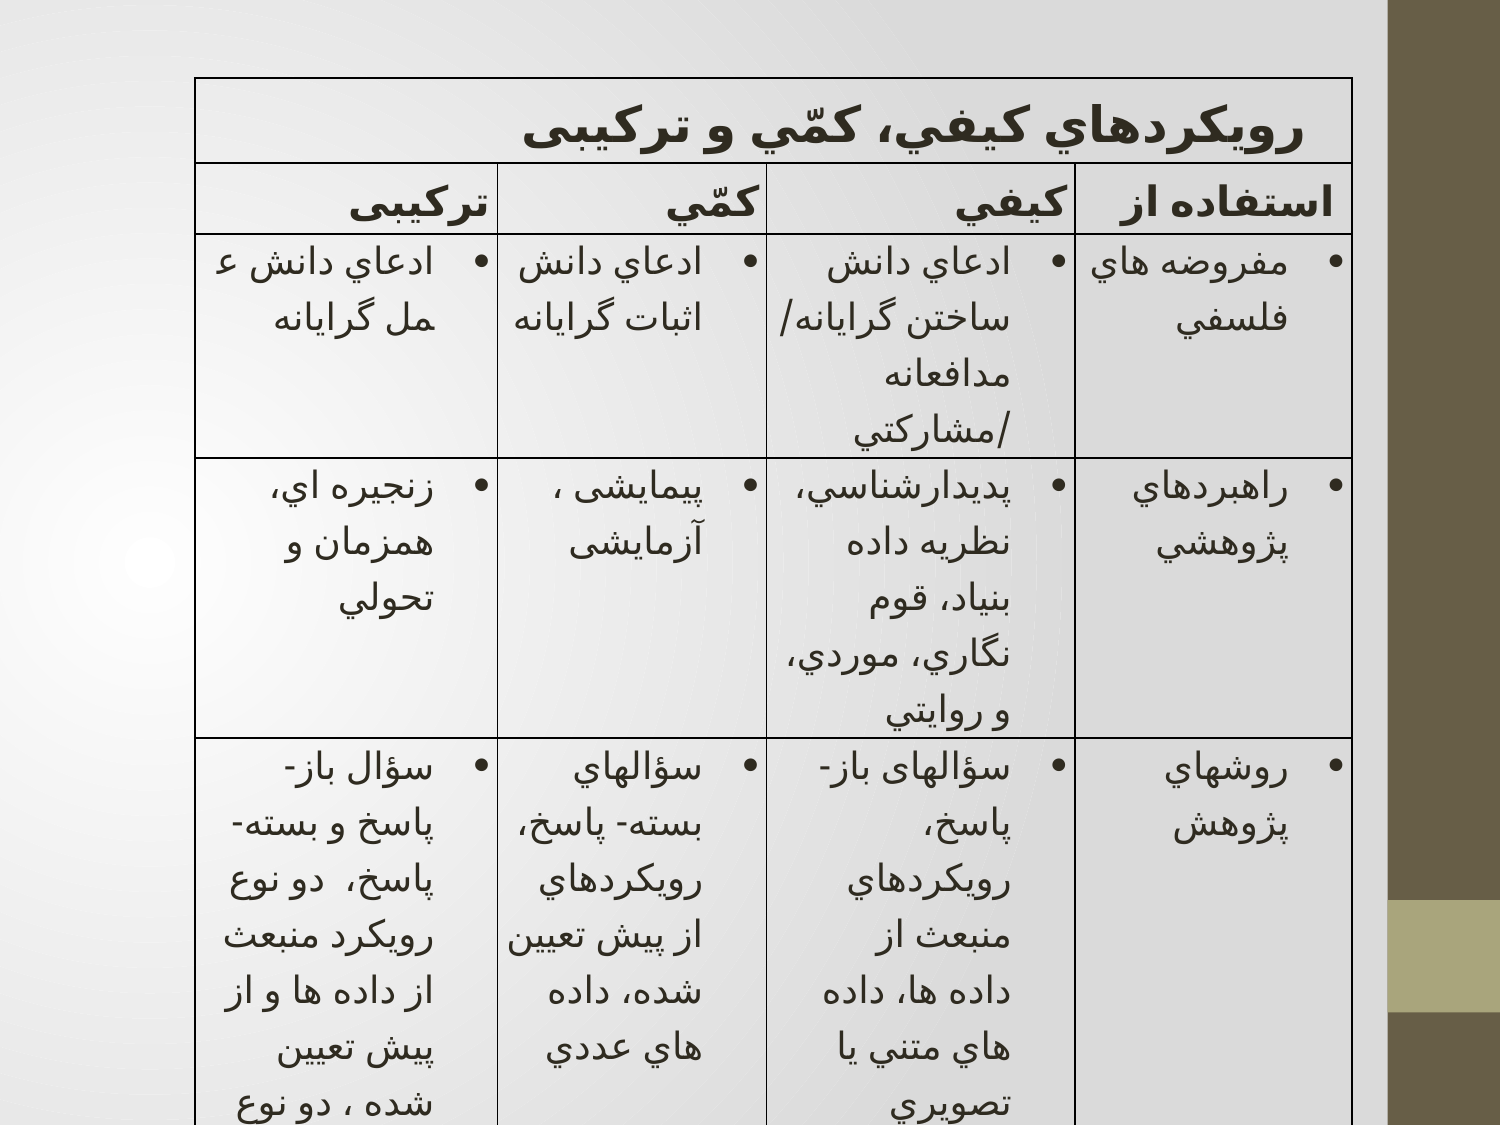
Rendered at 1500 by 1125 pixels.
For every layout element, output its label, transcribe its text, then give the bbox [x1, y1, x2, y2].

table_cell استفاده از [1076, 164, 1351, 233]
table_header رويكردهاي كيفي، کمّي و ترکيبی [196, 79, 1351, 162]
table_cell سؤالهای باز- پاسخ، رويكردهاي منبعث از داده ها، داده هاي متني يا تصويري [767, 739, 1074, 1125]
table_cell کمّي [498, 164, 766, 233]
table_cell روشهاي پژوهش [1076, 739, 1351, 1125]
table_cell كيفي [767, 164, 1074, 233]
table_cell ترکيبی [196, 164, 497, 233]
table_cell مفروضه هاي فلسفي [1076, 235, 1351, 457]
table_cell پيمايشی ، آزمایشی [498, 459, 766, 737]
table_cell سؤال باز- پاسخ و بسته- پاسخ، دو نوع رويكرد منبعث از داده ها و از پيش تعيين شده ، دو نوع داده، تحليل کمّي و كيفي [196, 739, 497, 1125]
table_cell ادعاي دانش اثبات گرايانه [498, 235, 766, 457]
table_cell ادعاي دانش عمل گرايانه [196, 235, 497, 457]
table_cell راهبردهاي پژوهشي [1076, 459, 1351, 737]
table_cell پديدارشناسي، نظريه داده بنیاد، قوم نگاري، موردي، و روايتي [767, 459, 1074, 737]
table_cell زنجيره اي، همزمان و تحولي [196, 459, 497, 737]
table_cell ادعاي دانش ساختن گرايانه/مدافعانه /مشاركتي [767, 235, 1074, 457]
table_cell سؤالهاي بسته- پاسخ، رويكردهاي از پيش تعيين شده، داده هاي عددي [498, 739, 766, 1125]
